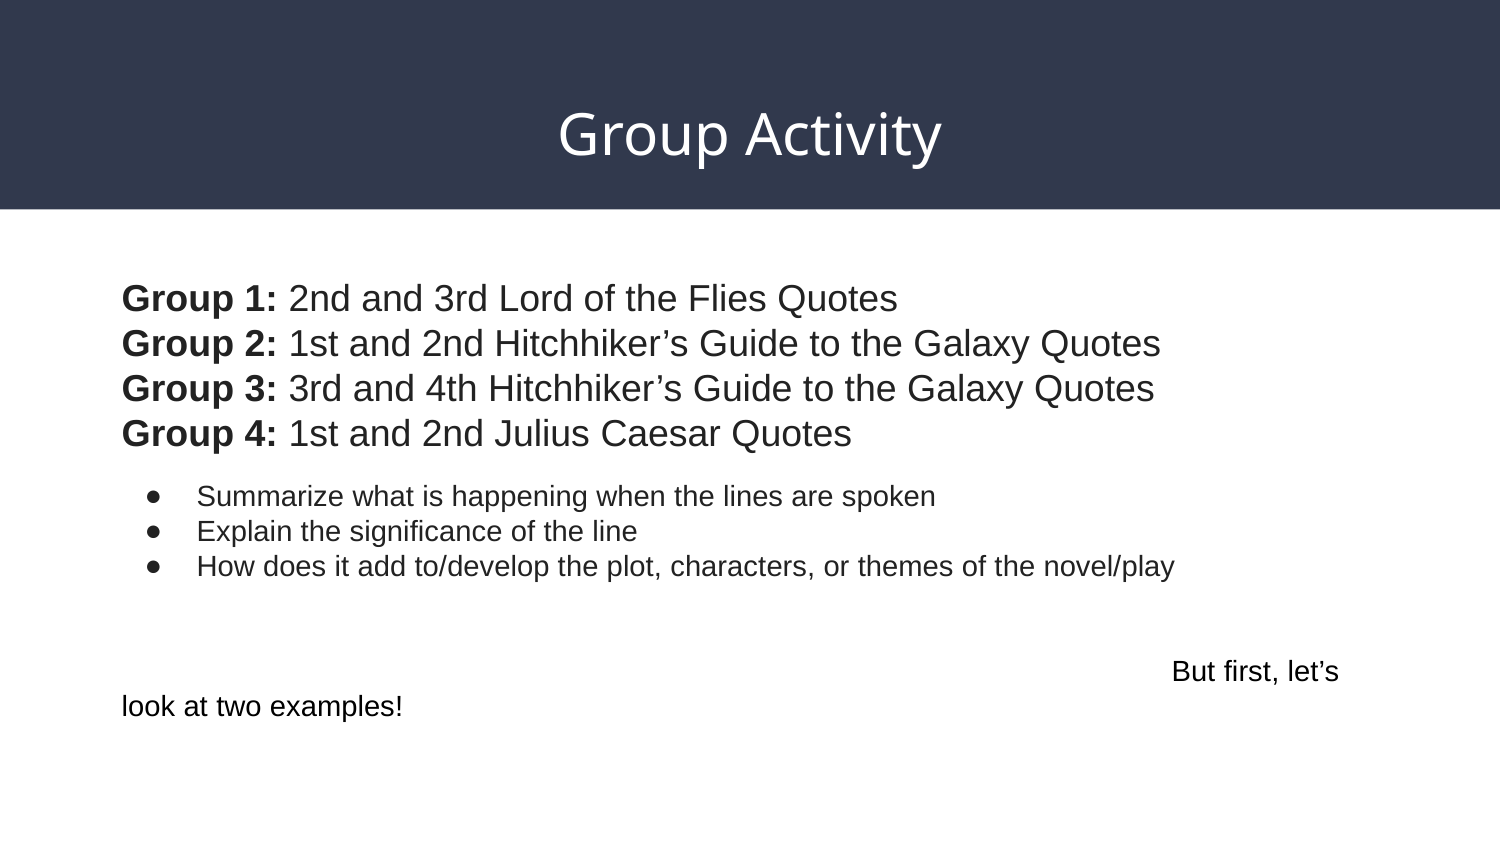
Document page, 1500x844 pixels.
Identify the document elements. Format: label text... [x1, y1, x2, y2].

title Group Activity [51, 82, 1449, 185]
text_box Group 1: 2nd and 3rd Lord of the Flies Quotes Group 2: 1st and 2nd Hitchhiker’s Guide to the Galaxy Quotes Group 3: 3rd and 4th Hitchhiker’s Guide to the Galaxy Quotes Group 4: 1st and 2nd Julius Caesar Quotes Summarize what is happening when the lines are spoken Explain the significance of the line How does it add to/develop the plot, characters, or themes of the novel/play But first, let’s look at two examples! [106, 258, 1377, 743]
